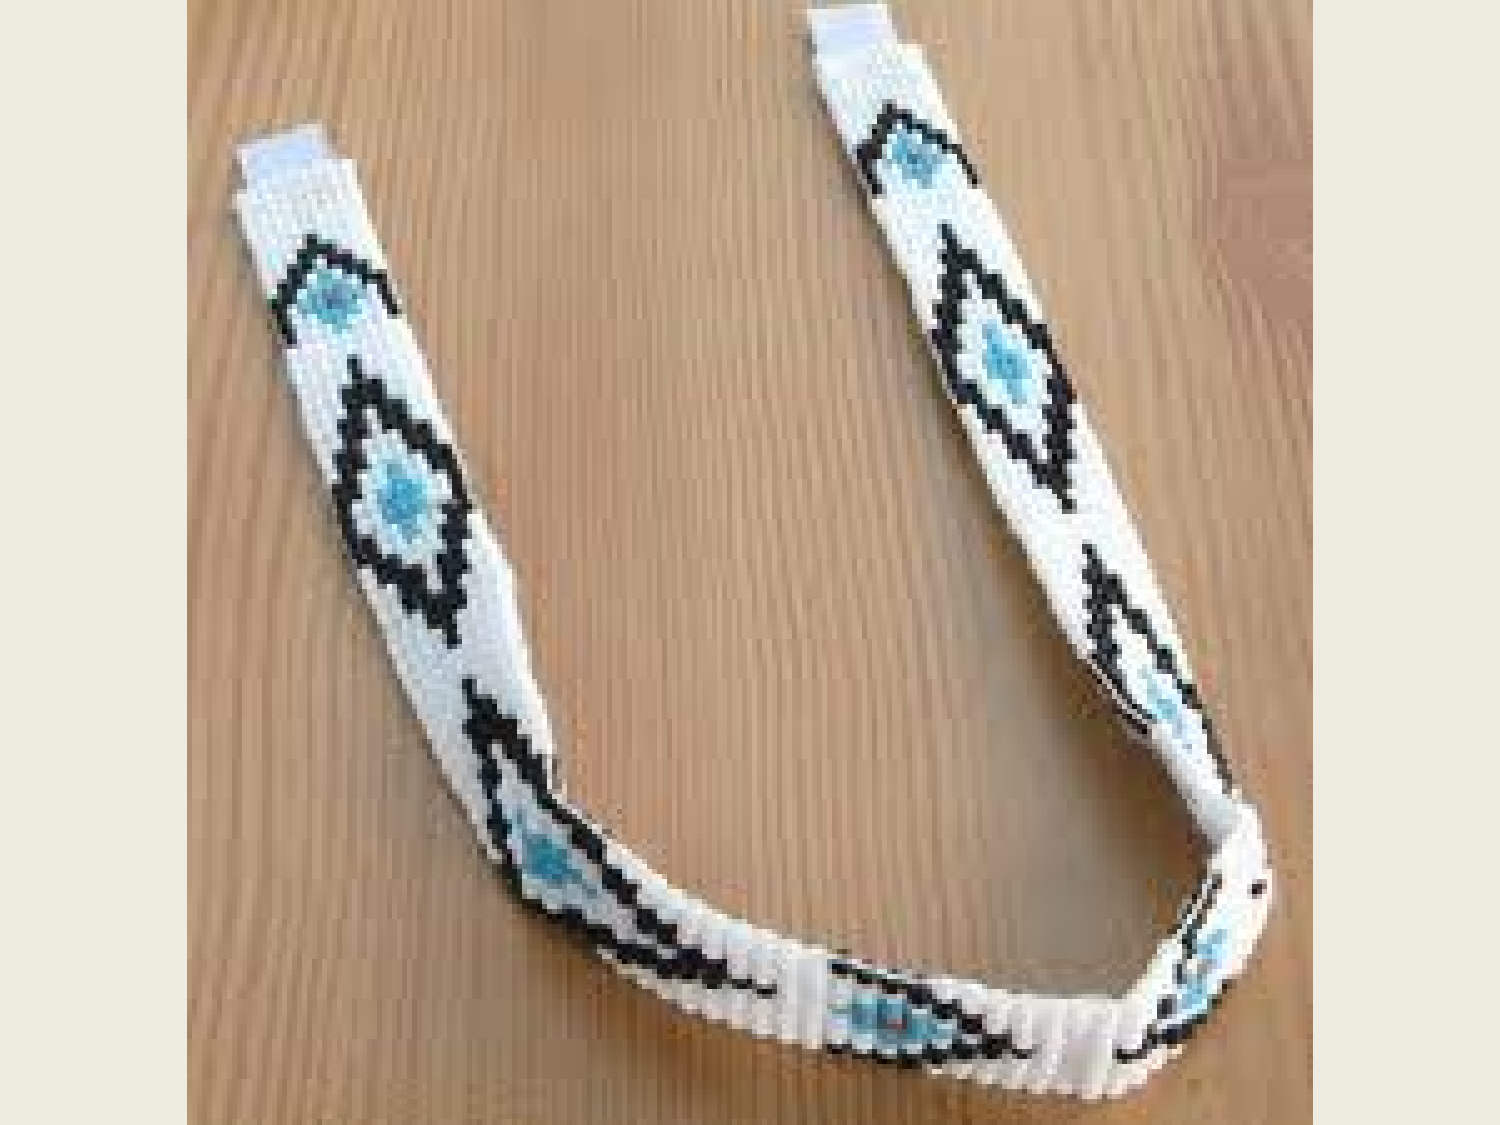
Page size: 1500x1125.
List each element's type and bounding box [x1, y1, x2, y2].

picture [187, 0, 1313, 1125]
